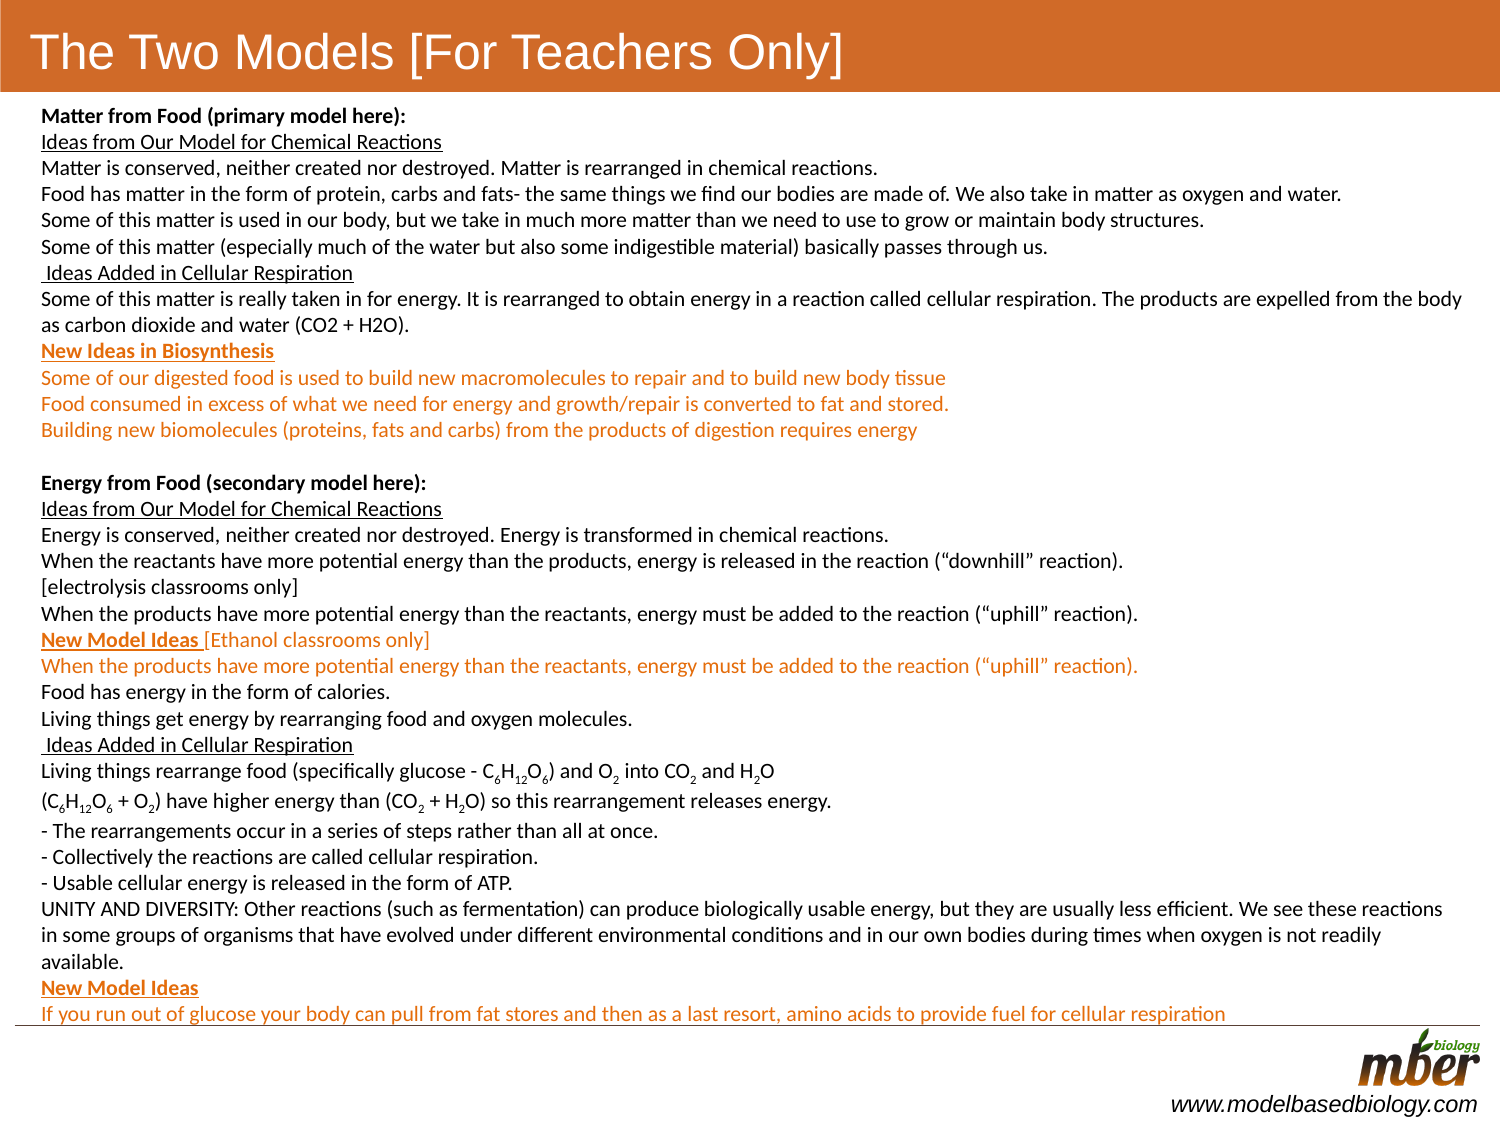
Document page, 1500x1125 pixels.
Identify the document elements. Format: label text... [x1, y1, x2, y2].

title The Two Models [For Teachers Only] [14, 11, 1480, 89]
text_box Matter from Food (primary model here): Ideas from Our Model for Chemical Reactions Matter is conserved, neither created nor destroyed. Matter is rearranged in chemical reactions. Food has matter in the form of protein, carbs and fats- the same things we find our bodies are made of. We also take in matter as oxygen and water. Some of this matter is used in our body, but we take in much more matter than we need to use to grow or maintain body structures. Some of this matter (especially much of the water but also some indigestible material) basically passes through us. Ideas Added in Cellular Respiration Some of this matter is really taken in for energy. It is rearranged to obtain energy in a reaction called cellular respiration. The products are expelled from the body as carbon dioxide and water (CO2 + H2O). New Ideas in Biosynthesis Some of our digested food is used to build new macromolecules to repair and to build new body tissue Food consumed in excess of what we need for energy and growth/repair is converted to fat and stored. Building new biomolecules (proteins, fats and carbs) from the products of digestion requires energy Energy from Food (secondary model here): Ideas from Our Model for Chemical Reactions Energy is conserved, neither created nor destroyed. Energy is transformed in chemical reactions. When the reactants have more potential energy than the products, energy is released in the reaction (“downhill” reaction). [electrolysis classrooms only] When the products have more potential energy than the reactants, energy must be added to the reaction (“uphill” reaction). New Model Ideas [Ethanol classrooms only] When the products have more potential energy than the reactants, energy must be added to the reaction (“uphill” reaction). Food has energy in the form of calories. Living things get energy by rearranging food and oxygen molecules. Ideas Added in Cellular Respiration Living things rearrange food (specifically glucose - C6H12O﻿6﻿) and O2 into CO2 and H2O (C6H12O6 + O2) have higher energy than (CO2 + H2O) so this rearrangement releases energy. - The rearrangements occur in a series of steps rather than all at once. - Collectively the reactions are called cellular respiration. - Usable cellular energy is released in the form of ATP. UNITY AND DIVERSITY: Other reactions (such as fermentation) can produce biologically usable energy, but they are usually less efficient. We see these reactions in some groups of organisms that have evolved under different environmental conditions and in our own bodies during times when oxygen is not readily available. New Model Ideas If you run out of glucose your body can pull from fat stores and then as a last resort, amino acids to provide fuel for cellular respiration [26, 93, 1480, 1105]
